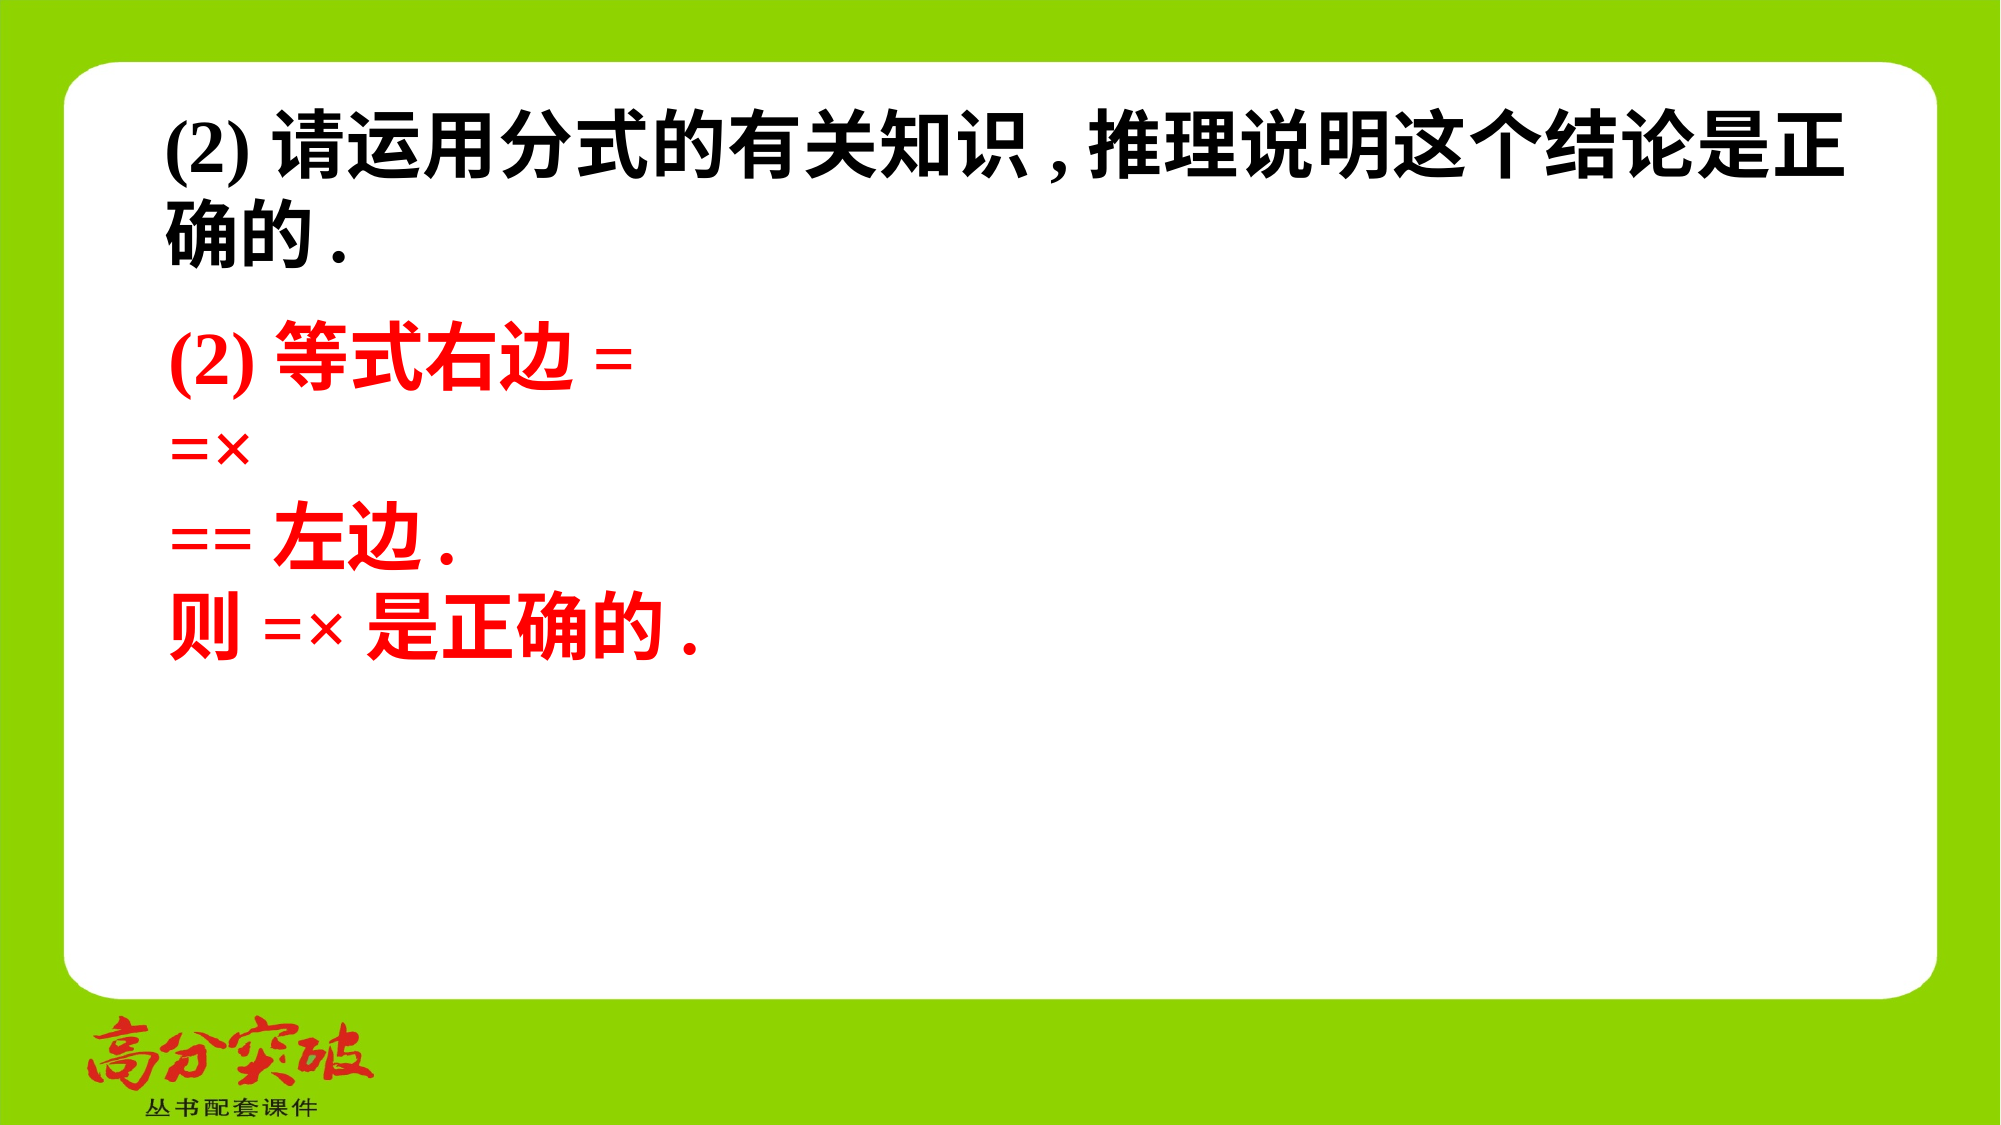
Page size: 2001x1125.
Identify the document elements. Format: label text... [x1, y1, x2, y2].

text_box (2)请运用分式的有关知识,推理说明这个结论是正确的. [149, 89, 1863, 285]
picture [0, 0, 2001, 1125]
